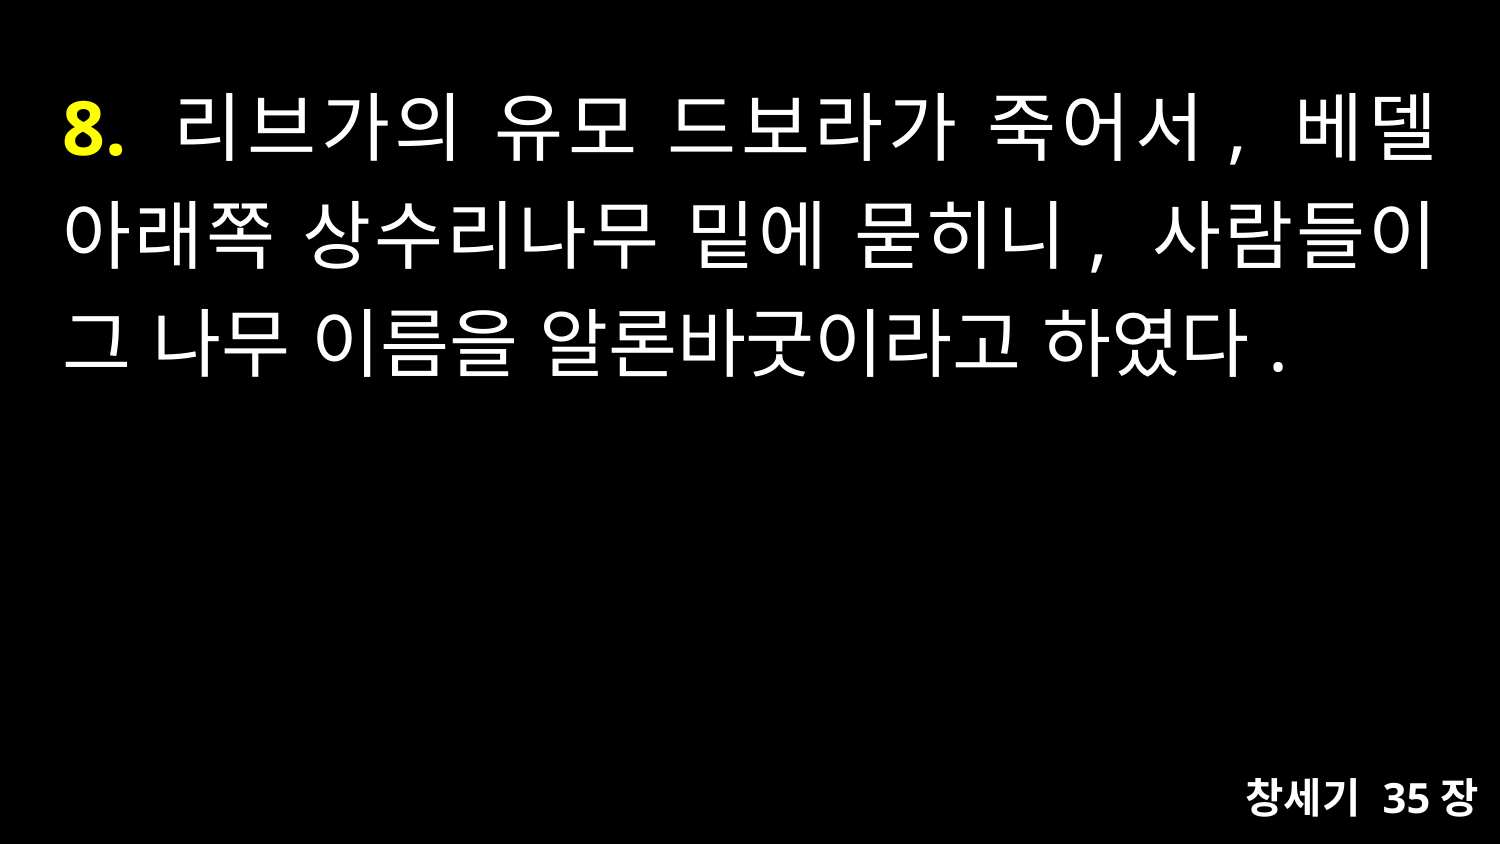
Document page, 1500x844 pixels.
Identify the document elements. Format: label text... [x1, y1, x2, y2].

title 8. 리브가의 유모 드보라가 죽어서, 베델 아래쪽 상수리나무 밑에 묻히니, 사람들이 그 나무 이름을 알론바굿이라고 하였다. [0, 0, 1500, 844]
subtitle 창세기 35장 [916, 770, 1500, 844]
